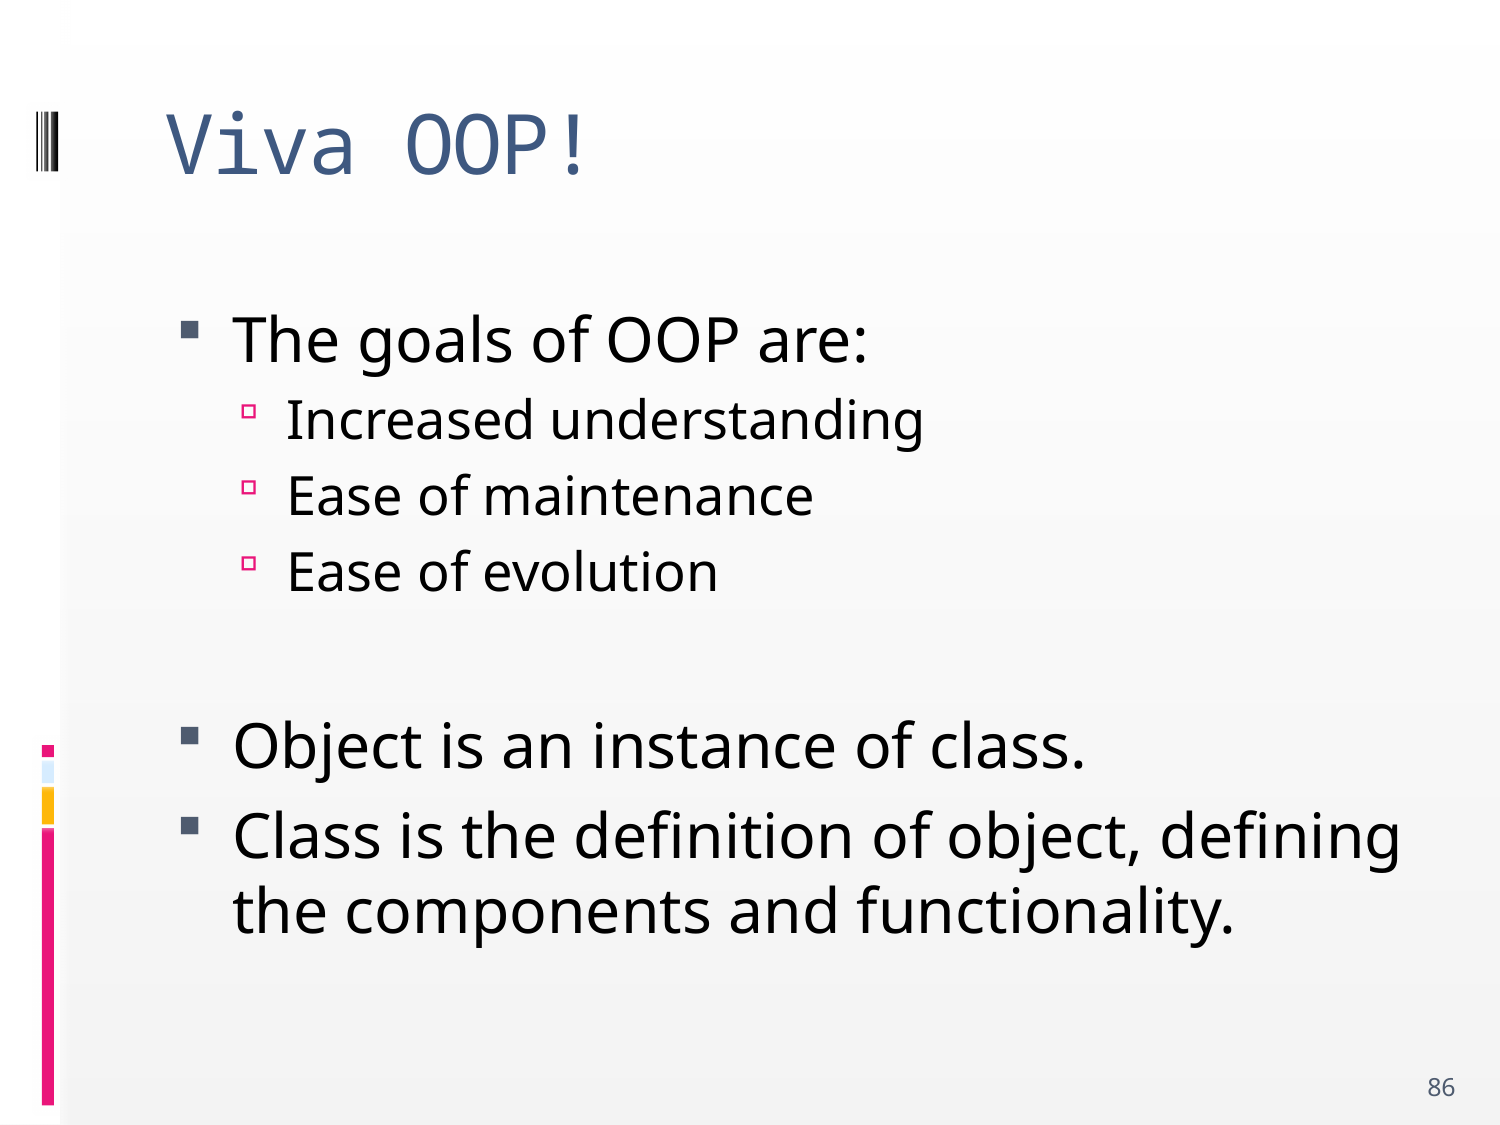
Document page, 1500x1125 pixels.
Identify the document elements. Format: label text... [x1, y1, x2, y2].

list The goals of OOP are: Increased understanding Ease of maintenance Ease of evolution Object is an instance of class. Class is the definition of object, defining the components and functionality. [150, 292, 1425, 1043]
title Viva OOP! [150, 83, 1425, 234]
slide_number 86 [1412, 1052, 1488, 1113]
